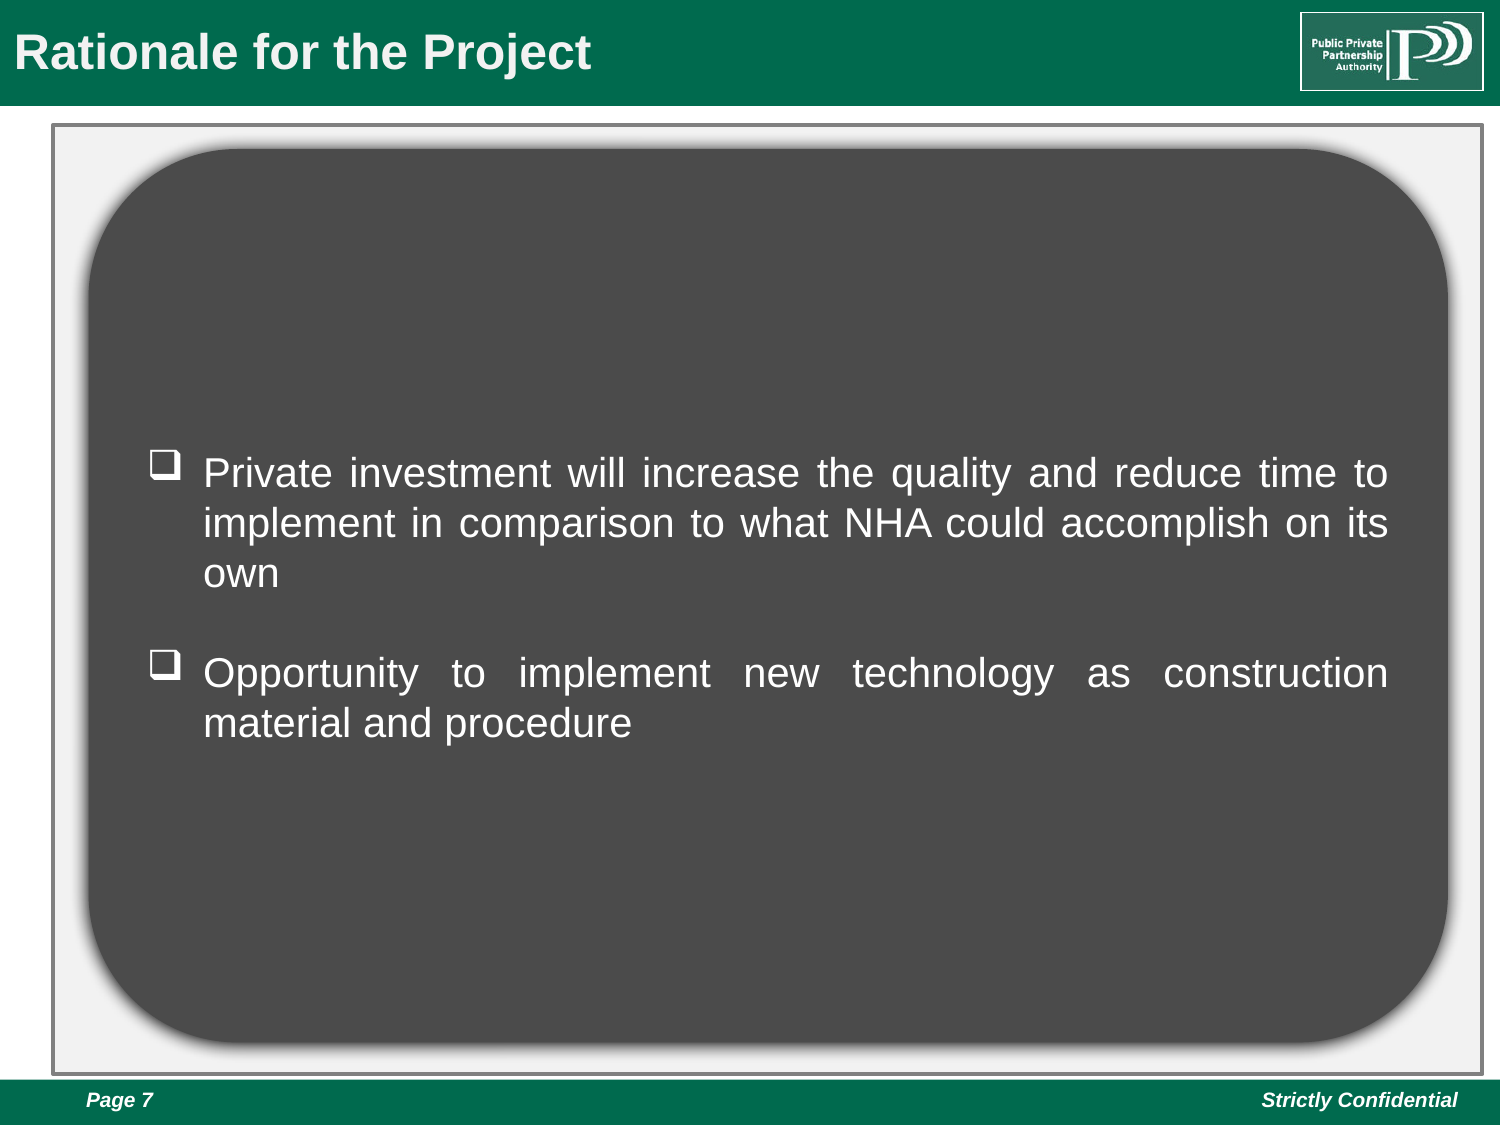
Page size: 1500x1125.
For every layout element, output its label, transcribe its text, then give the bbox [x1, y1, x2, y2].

text_box [51, 123, 1484, 1076]
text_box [0, 1079, 1500, 1125]
text_box Private investment will increase the quality and reduce time to implement in comparison to what NHA could accomplish on its own Opportunity to implement new technology as construction material and procedure [86, 146, 1451, 1045]
text_box Rationale for the Project [0, 0, 1500, 106]
picture [1301, 12, 1483, 91]
